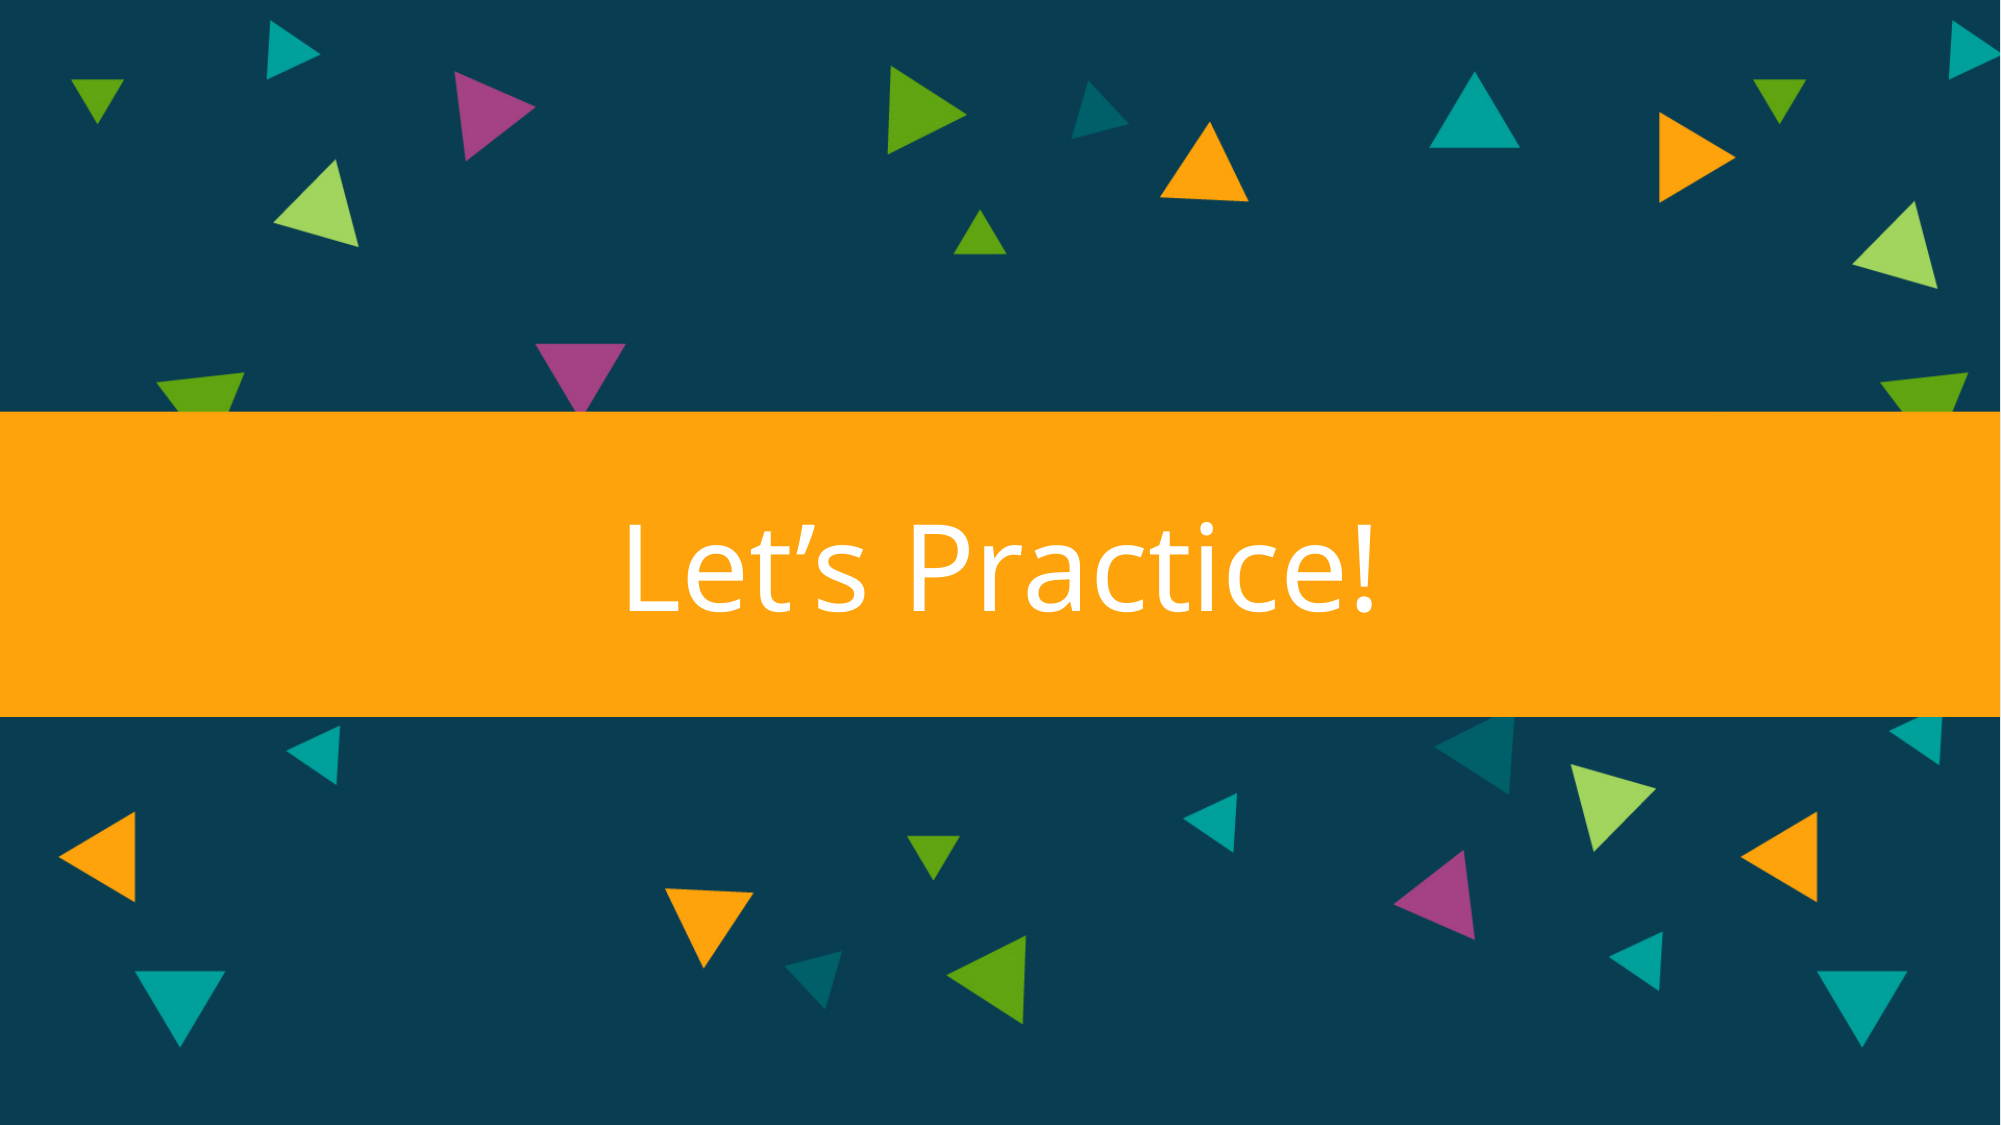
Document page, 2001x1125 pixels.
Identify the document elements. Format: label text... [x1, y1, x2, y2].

text_box Let’s Practice! [603, 483, 1397, 644]
text_box [0, 411, 2000, 718]
picture [0, 0, 2001, 1125]
